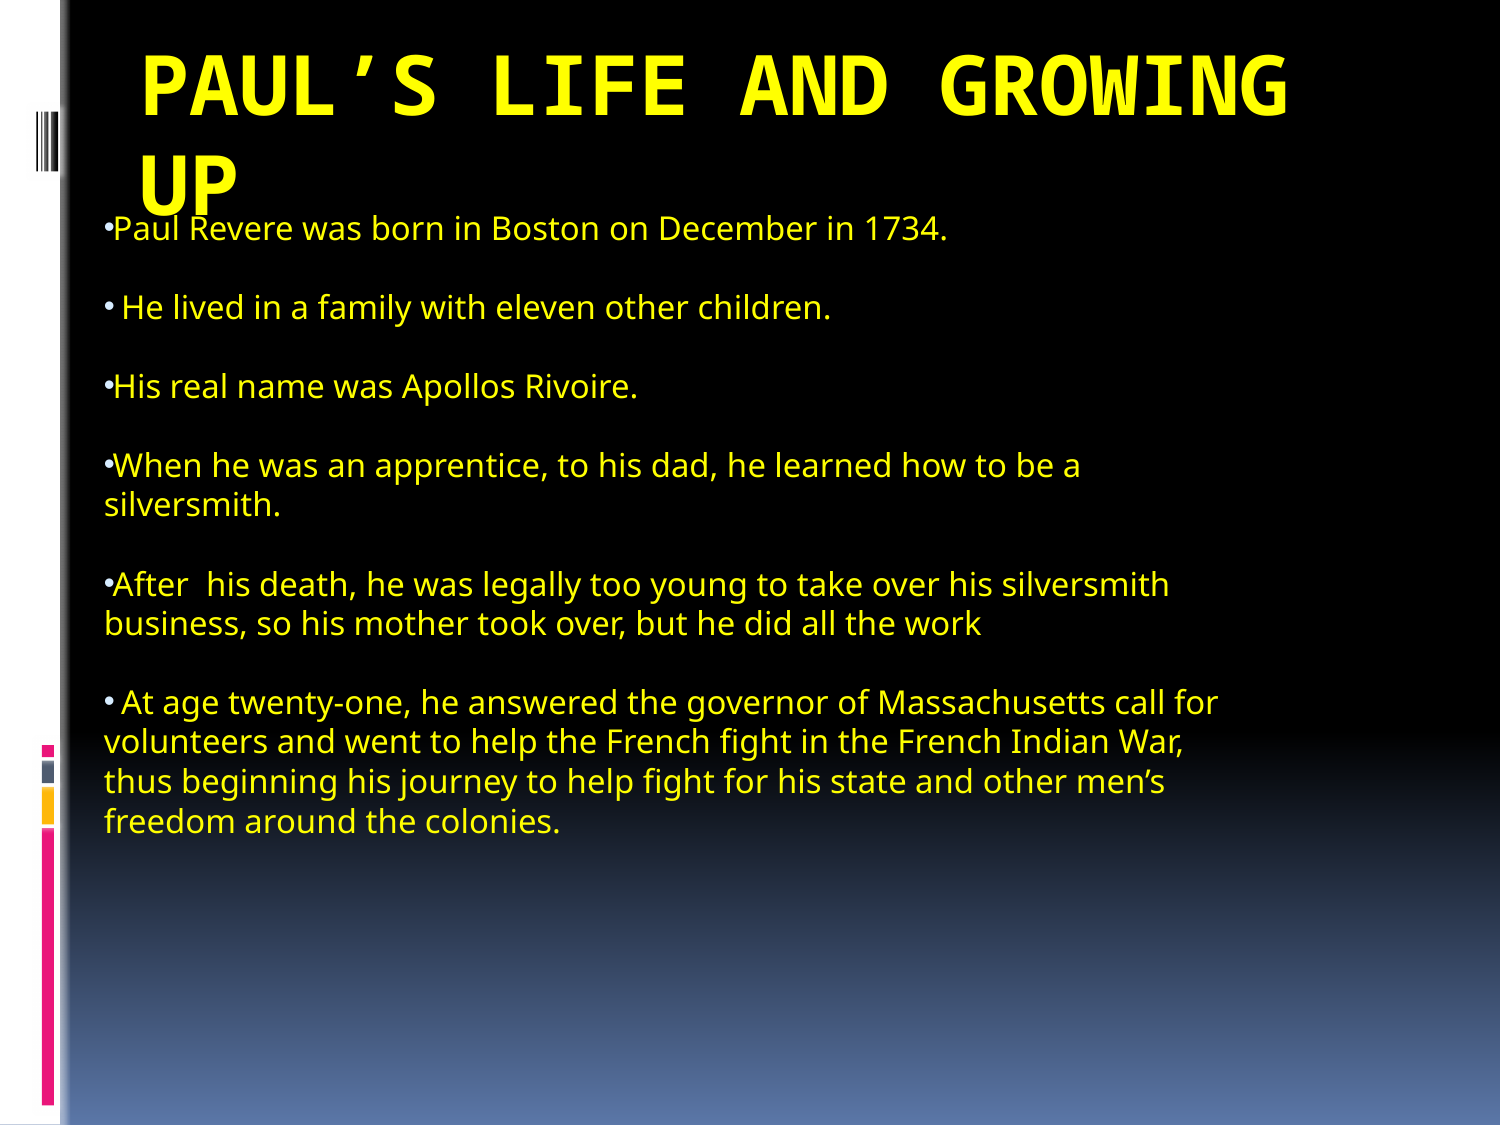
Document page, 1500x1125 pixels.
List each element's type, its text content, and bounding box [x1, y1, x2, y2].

title Paul’s Life and Growing Up [125, 24, 1388, 238]
subtitle Paul Revere was born in Boston on December in 1734. He lived in a family with eleven other children. His real name was Apollos Rivoire. When he was an apprentice, to his dad, he learned how to be a silversmith. After his death, he was legally too young to take over his silversmith business, so his mother took over, but he did all the work At age twenty-one, he answered the governor of Massachusetts call for volunteers and went to help the French fight in the French Indian War, thus beginning his journey to help fight for his state and other men’s freedom around the colonies. [87, 200, 1275, 888]
